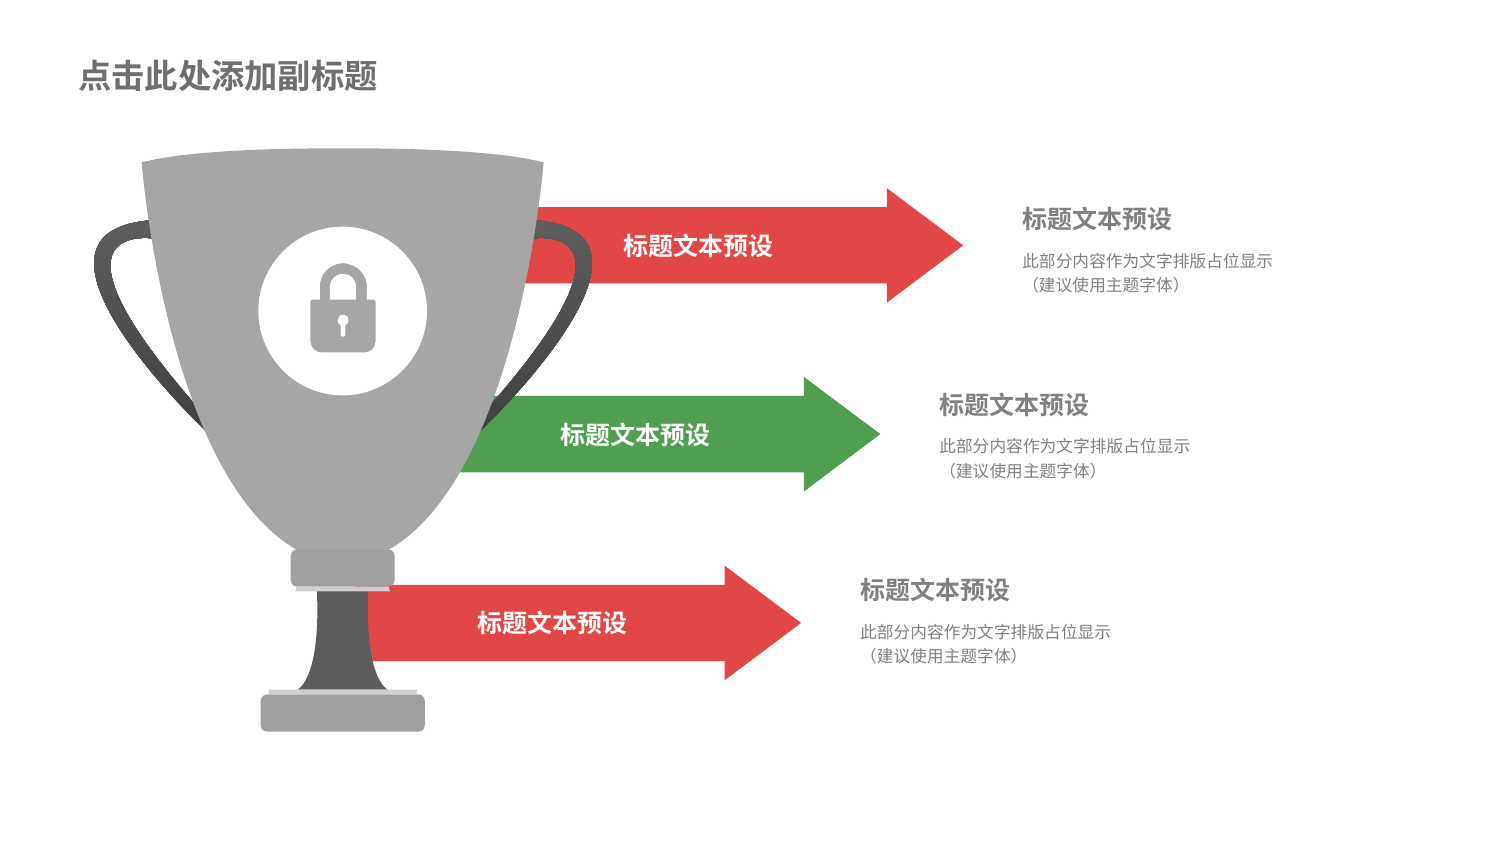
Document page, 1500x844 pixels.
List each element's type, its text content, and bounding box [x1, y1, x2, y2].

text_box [0, 148, 692, 732]
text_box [696, 187, 1322, 681]
text_box 点击此处添加副标题 [58, 45, 792, 106]
